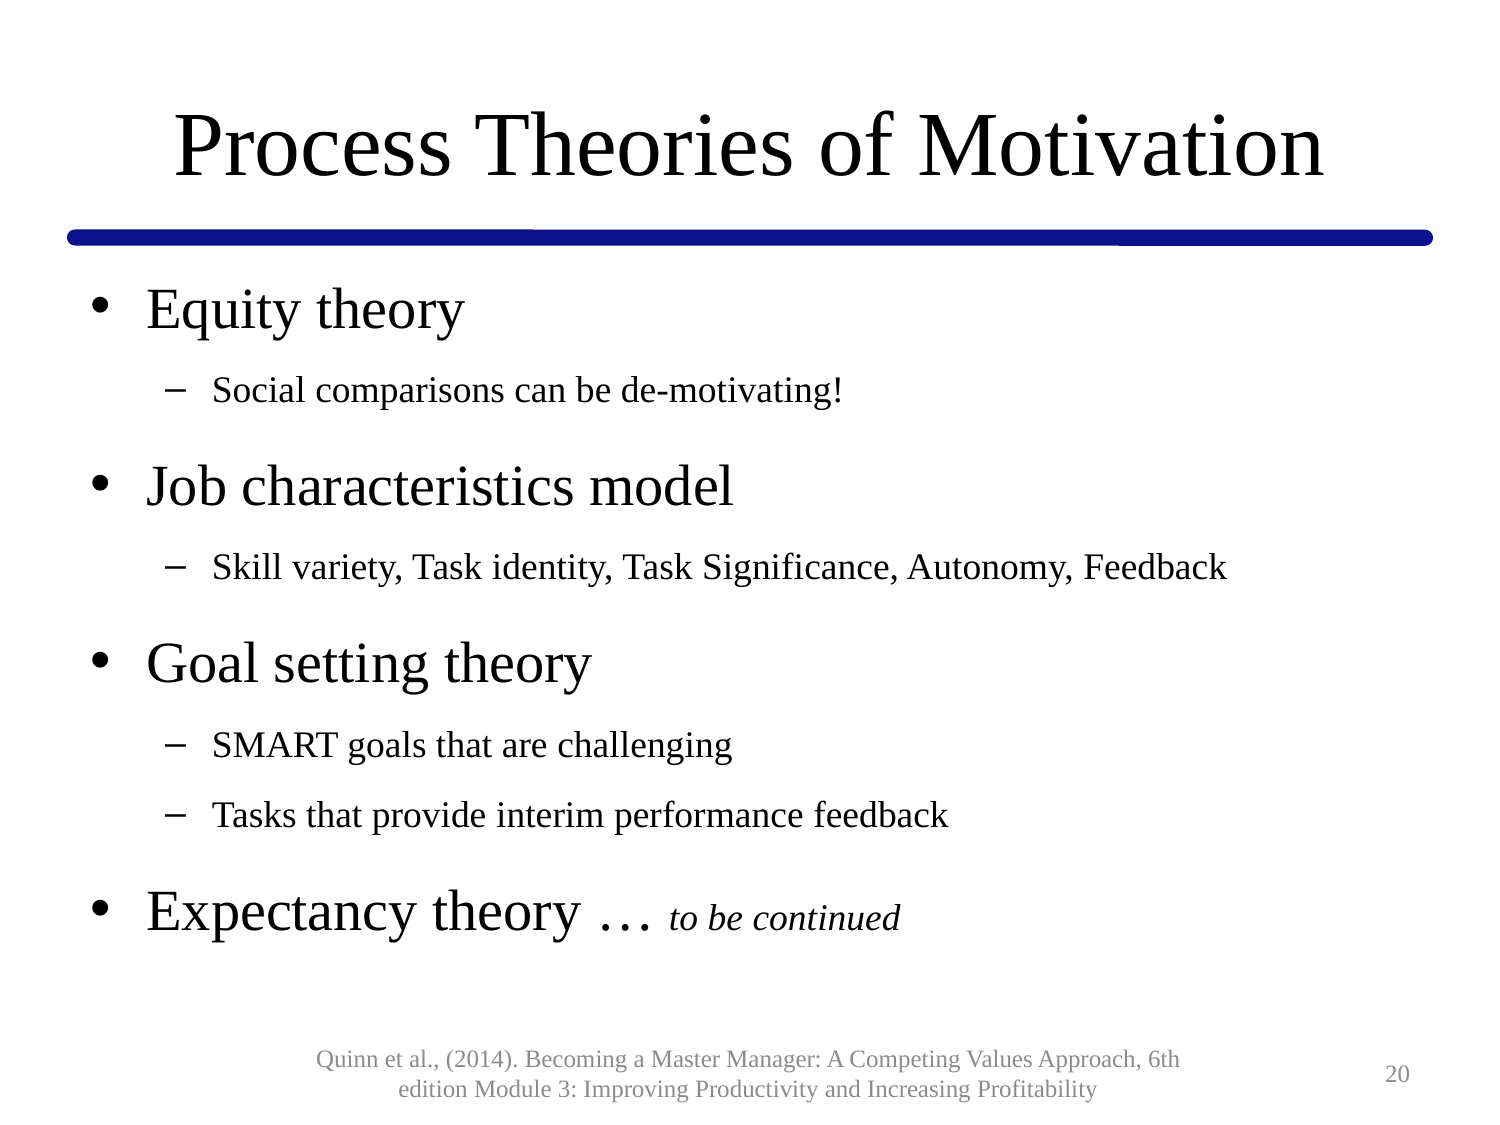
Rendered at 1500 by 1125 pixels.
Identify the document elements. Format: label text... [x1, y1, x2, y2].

title Process Theories of Motivation [75, 45, 1425, 233]
slide_number 20 [1224, 1042, 1425, 1103]
list Equity theory Social comparisons can be de-motivating! Job characteristics model Skill variety, Task identity, Task Significance, Autonomy, Feedback Goal setting theory SMART goals that are challenging Tasks that provide interim performance feedback Expectancy theory … to be continued [75, 262, 1425, 1005]
footer Quinn et al., (2014). Becoming a Master Manager: A Competing Values Approach, 6th edition Module 3: Improving Productivity and Increasing Profitability [273, 1042, 1224, 1103]
